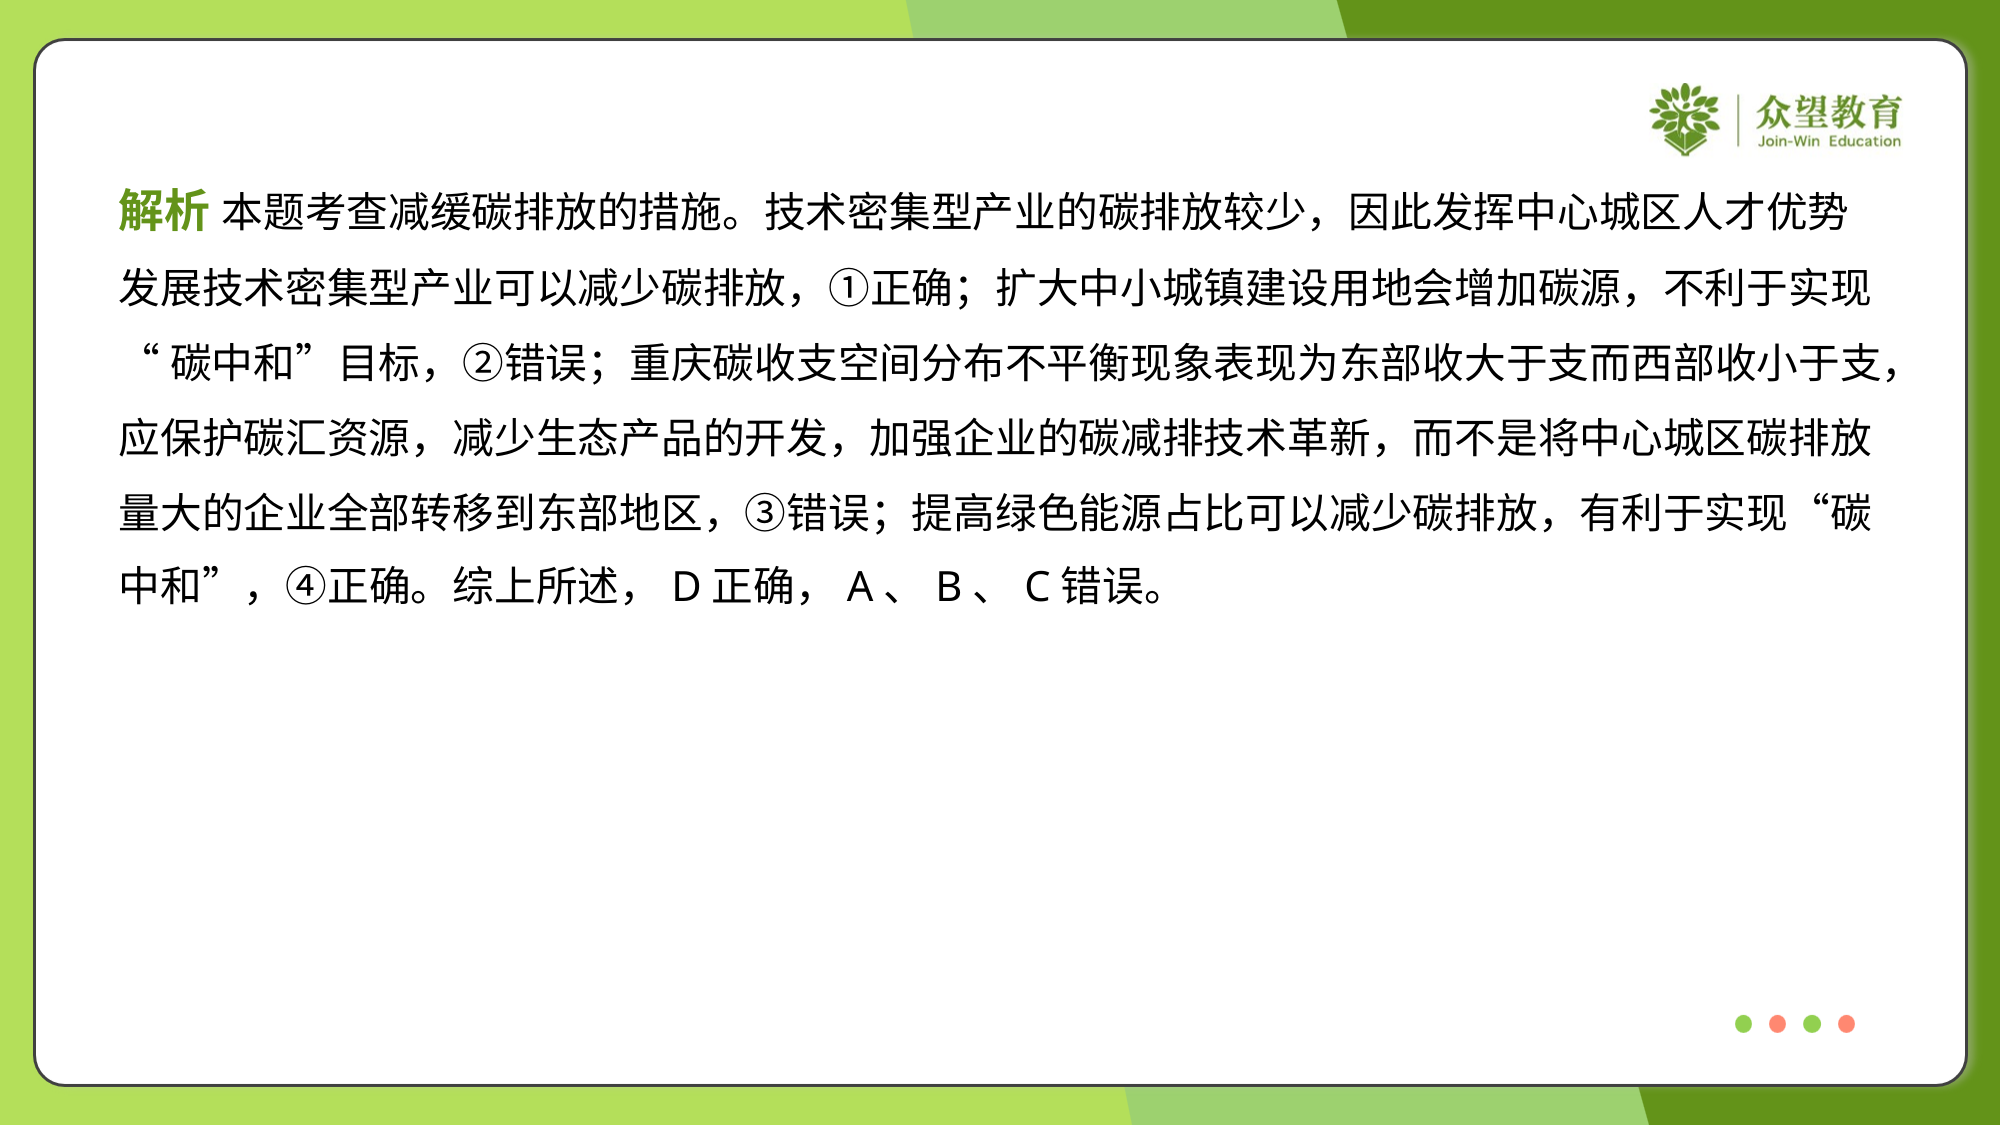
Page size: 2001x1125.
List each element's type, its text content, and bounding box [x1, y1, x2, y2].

picture [0, 0, 2000, 1125]
text_box 解析 本题考查减缓碳排放的措施。技术密集型产业的碳排放较少，因此发挥中心城区人才优势 发展技术密集型产业可以减少碳排放，①正确；扩大中小城镇建设用地会增加碳源，不利于实现 “碳中和”目标，②错误；重庆碳收支空间分布不平衡现象表现为东部收大于支而西部收小于支， 应保护碳汇资源，减少生态产品的开发，加强企业的碳减排技术革新，而不是将中心城区碳排放 量大的企业全部转移到东部地区，③错误；提高绿色能源占比可以减少碳排放，有利于实现“碳 中和”，④正确。综上所述，D正确，A、B、C错误。 [118, 159, 1883, 602]
